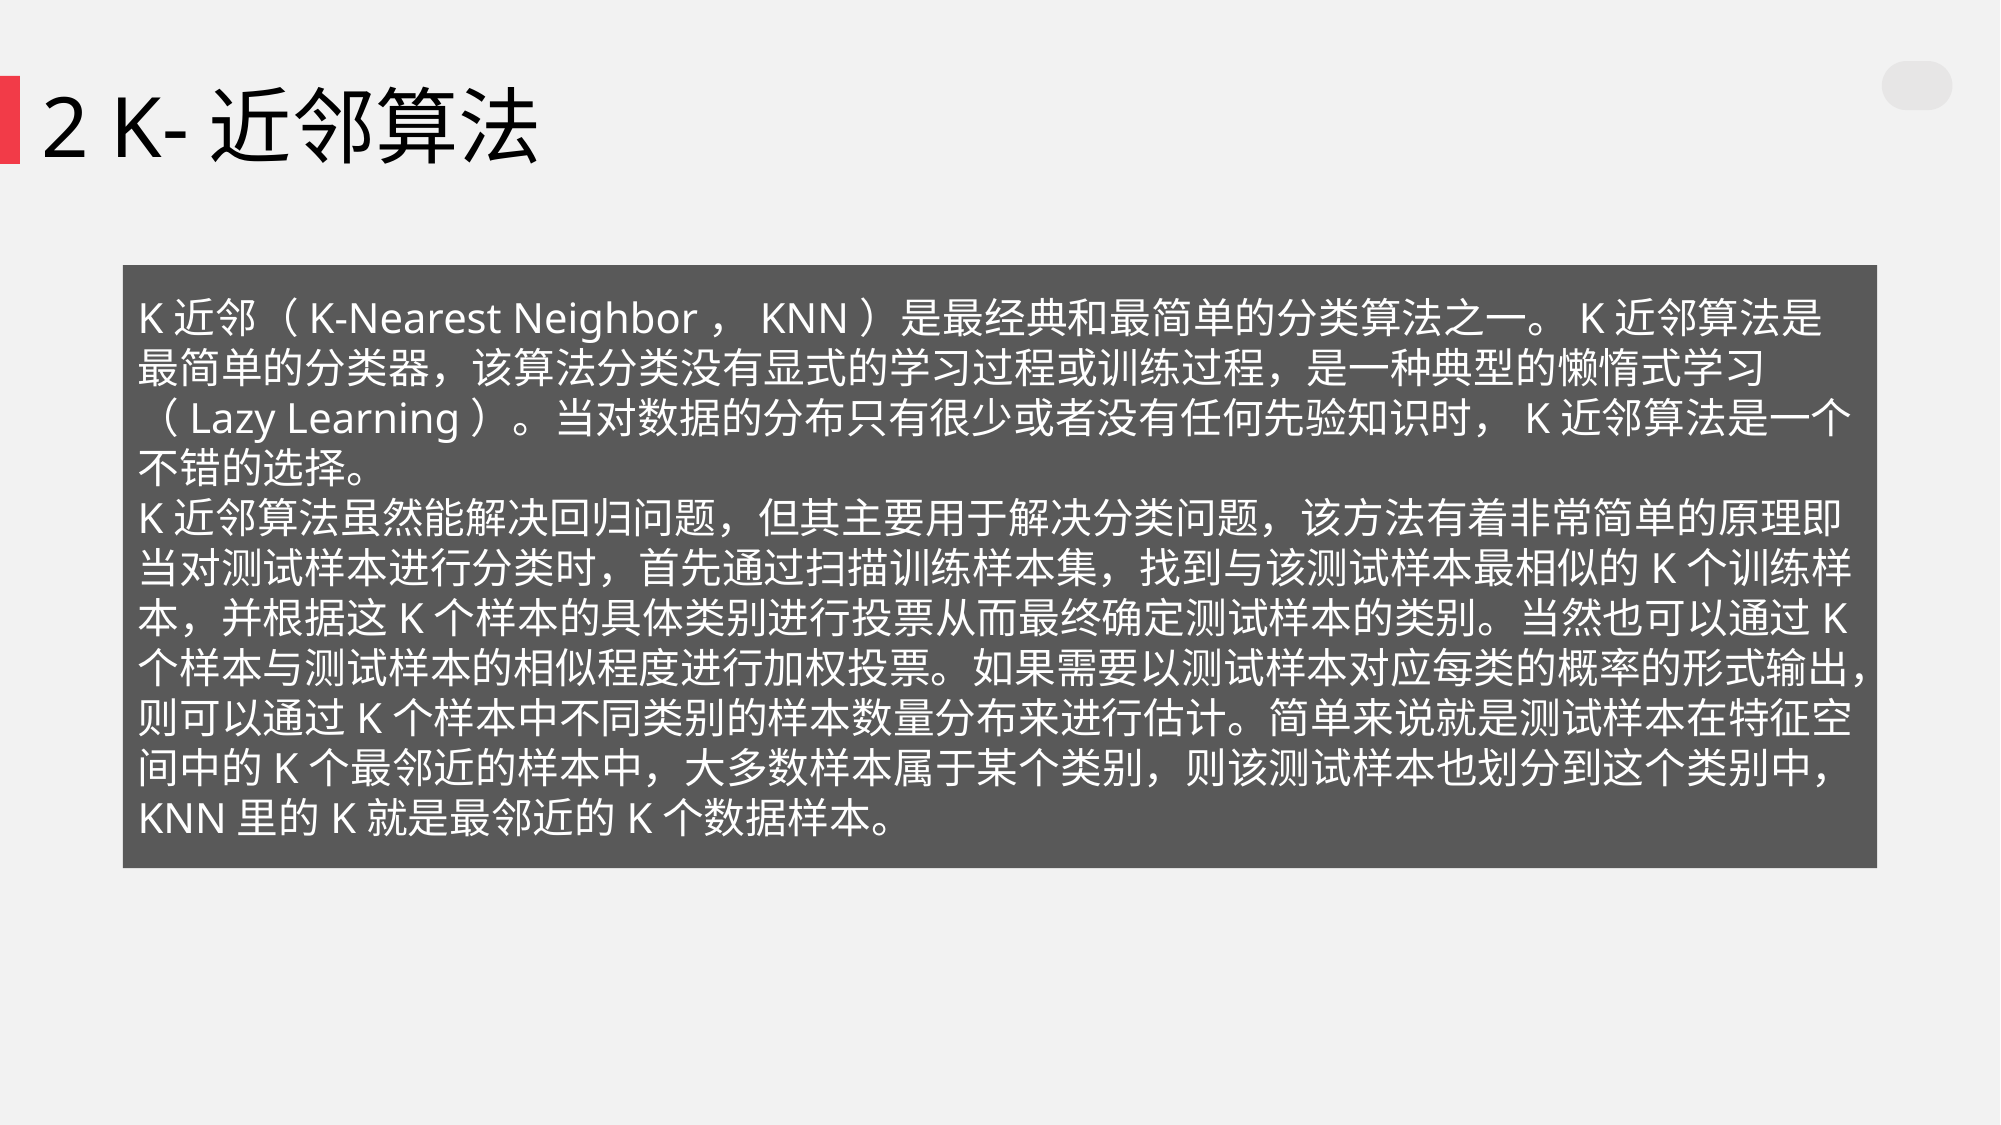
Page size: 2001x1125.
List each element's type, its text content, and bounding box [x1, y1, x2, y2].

list 2 K-近邻算法 [41, 75, 1836, 186]
text_box K近邻（K-Nearest Neighbor，KNN）是最经典和最简单的分类算法之一。K近邻算法是最简单的分类器，该算法分类没有显式的学习过程或训练过程，是一种典型的懒惰式学习（Lazy Learning）。当对数据的分布只有很少或者没有任何先验知识时，K近邻算法是一个不错的选择。 K近邻算法虽然能解决回归问题，但其主要用于解决分类问题，该方法有着非常简单的原理即当对测试样本进行分类时，首先通过扫描训练样本集，找到与该测试样本最相似的K个训练样本，并根据这K个样本的具体类别进行投票从而最终确定测试样本的类别。当然也可以通过K个样本与测试样本的相似程度进行加权投票。如果需要以测试样本对应每类的概率的形式输出，则可以通过K个样本中不同类别的样本数量分布来进行估计。简单来说就是测试样本在特征空间中的K个最邻近的样本中，大多数样本属于某个类别，则该测试样本也划分到这个类别中，KNN里的K就是最邻近的K个数据样本。 [122, 264, 1878, 869]
